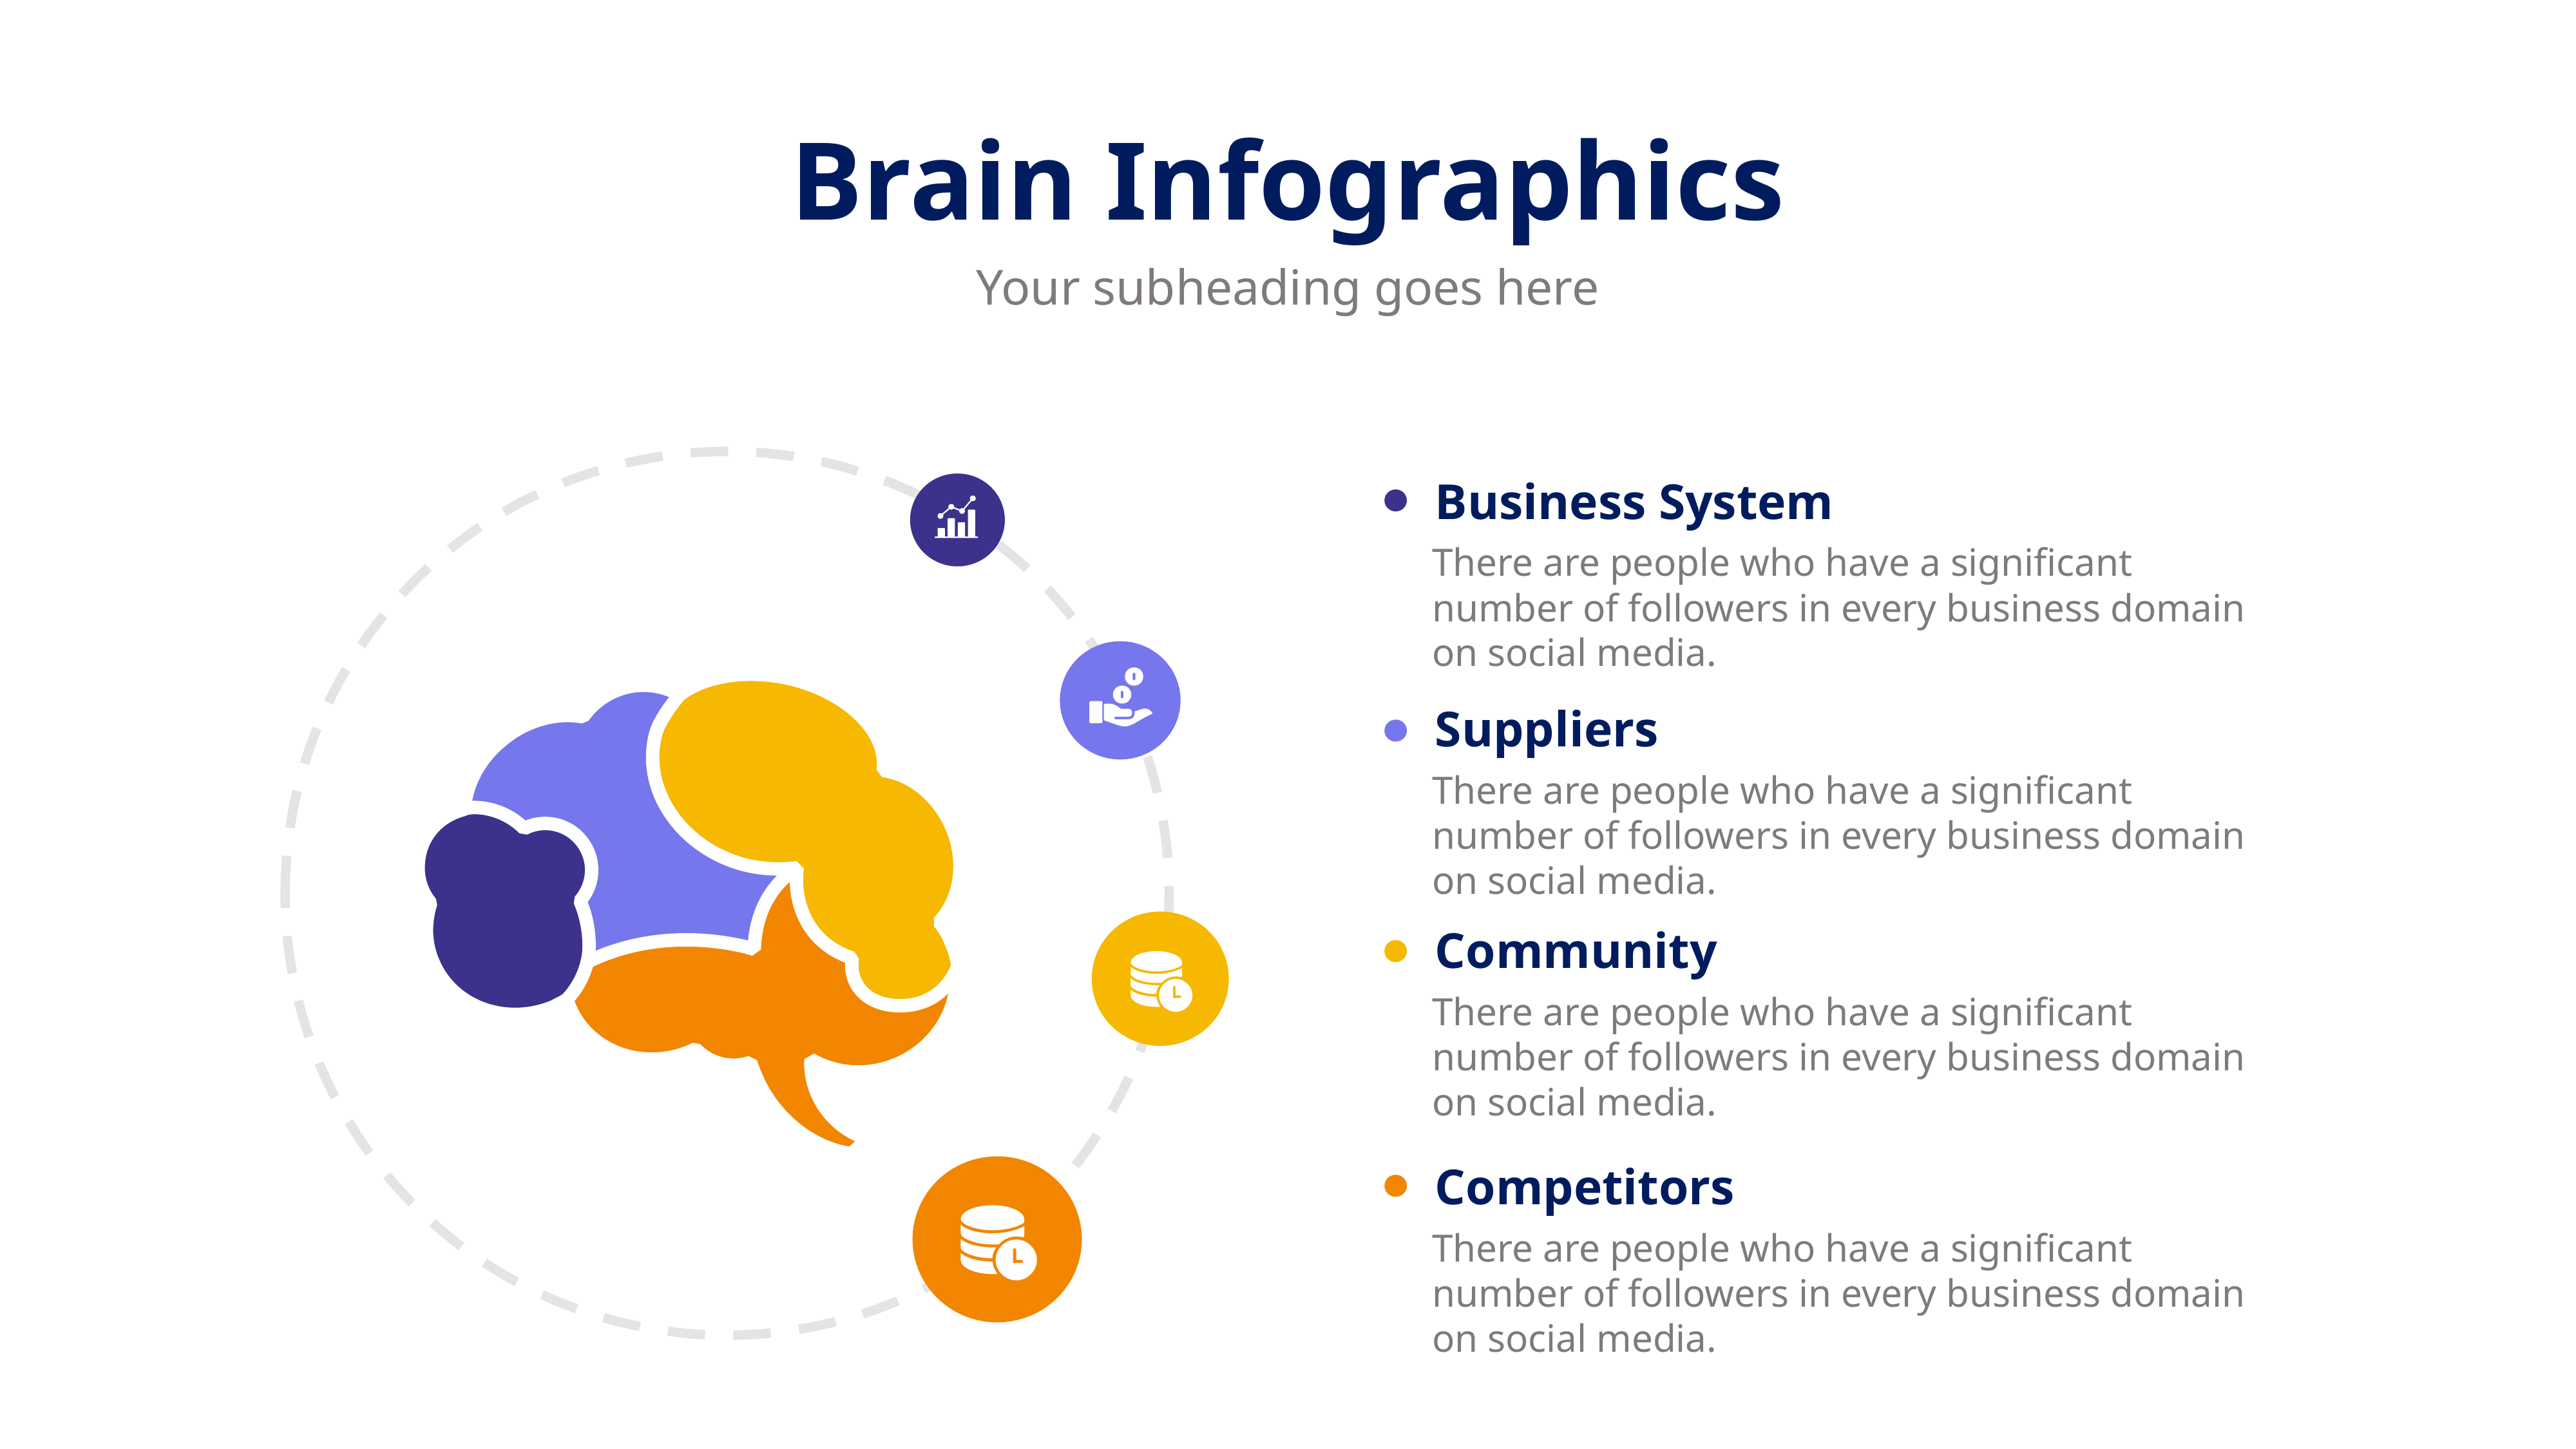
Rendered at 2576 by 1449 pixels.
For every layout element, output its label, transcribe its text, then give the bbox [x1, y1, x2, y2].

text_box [416, 669, 969, 1154]
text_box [1060, 641, 1181, 760]
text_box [1091, 911, 1229, 1046]
text_box Your subheading goes here [281, 251, 2295, 319]
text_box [1422, 694, 2291, 862]
text_box Brain Infographics [781, 108, 1795, 247]
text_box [910, 473, 1005, 567]
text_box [1422, 1151, 2291, 1321]
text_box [912, 1156, 1082, 1323]
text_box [1422, 466, 2291, 635]
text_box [1422, 915, 2291, 1084]
text_box [284, 450, 1170, 1336]
text_box [1384, 1174, 1408, 1198]
text_box [1384, 719, 1408, 743]
text_box [1384, 488, 1408, 513]
text_box [1384, 939, 1408, 963]
